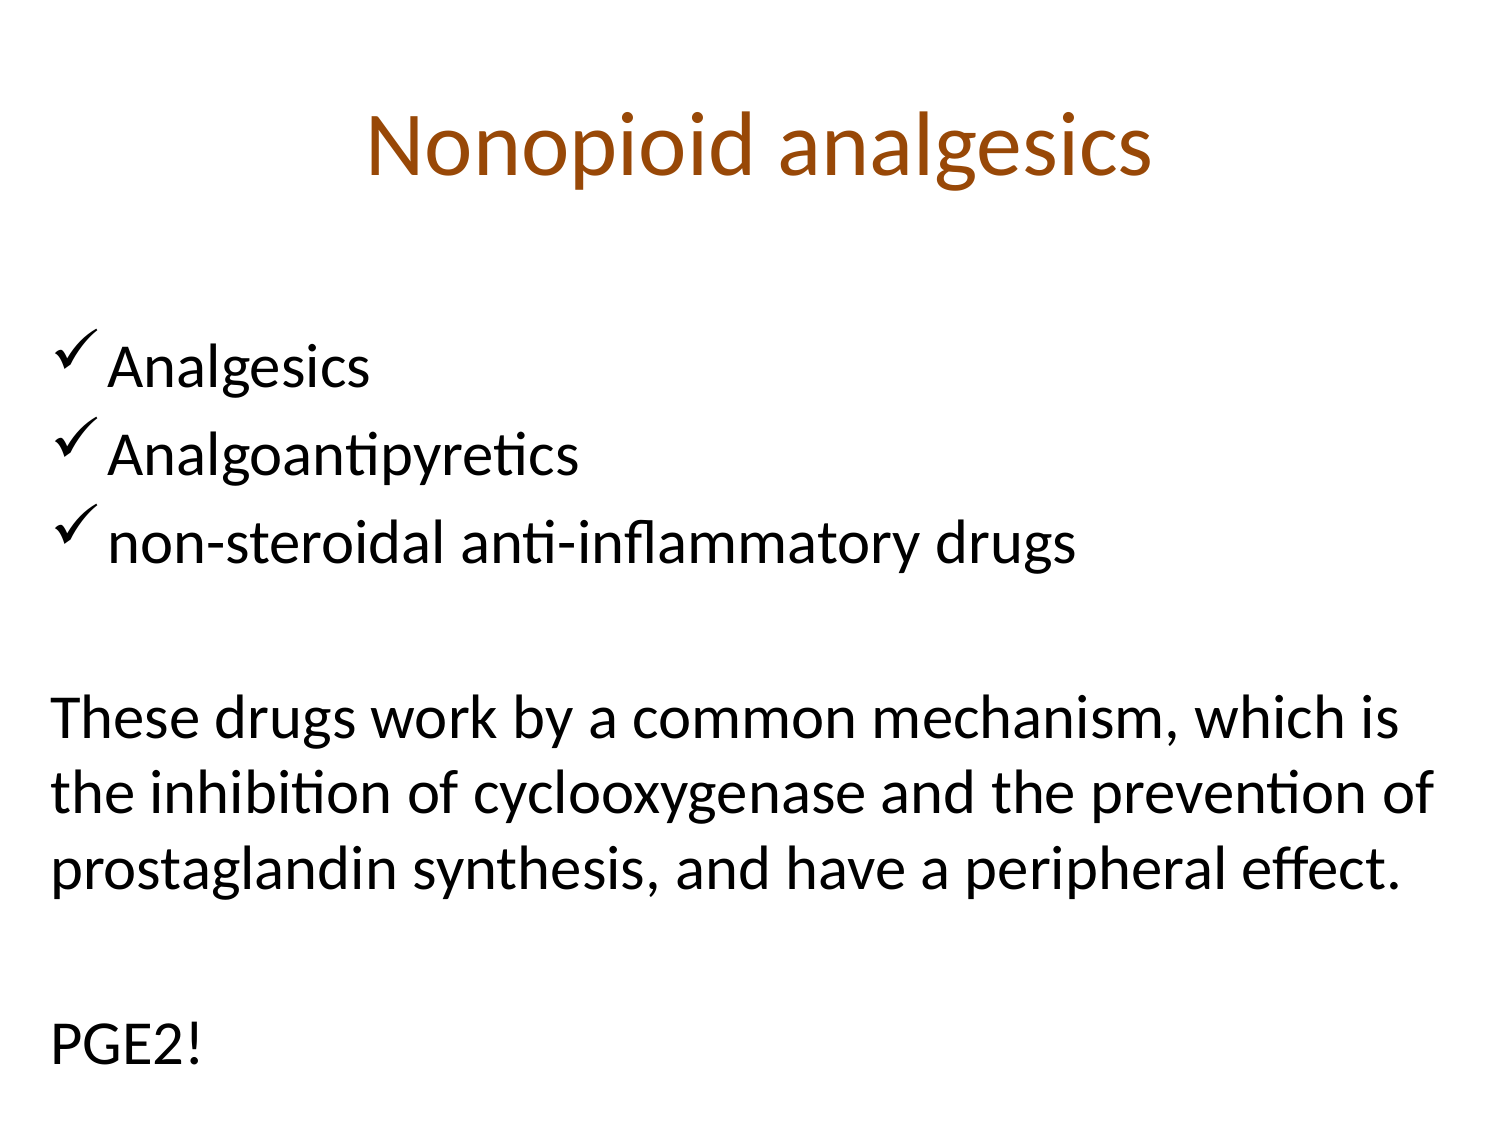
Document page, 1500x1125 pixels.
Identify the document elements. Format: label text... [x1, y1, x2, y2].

list Analgesics Analgoantipyretics non-steroidal anti-inflammatory drugs These drugs work by a common mechanism, which is the inhibition of cyclooxygenase and the prevention of prostaglandin synthesis, and have a peripheral effect. PGE2! [35, 317, 1461, 1125]
title Nonopioid analgesics [75, 45, 1425, 233]
